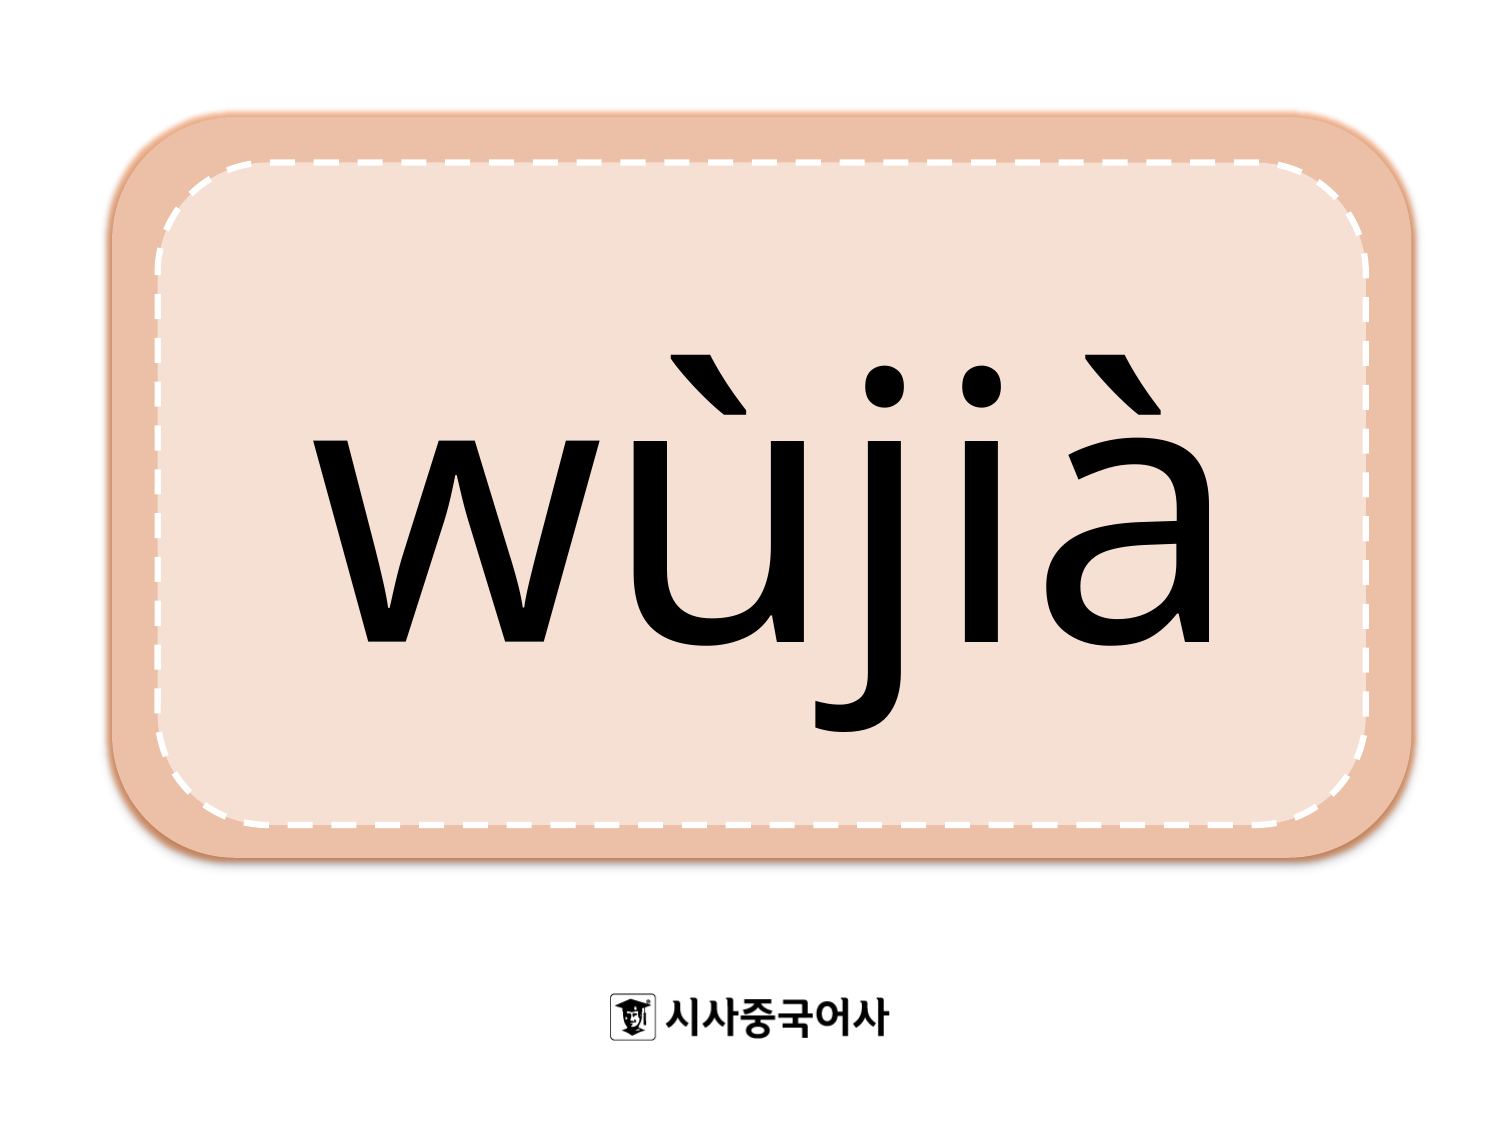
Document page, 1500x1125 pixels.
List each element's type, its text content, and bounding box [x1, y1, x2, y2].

picture [602, 987, 898, 1047]
text_box wùjià [171, 160, 1380, 824]
